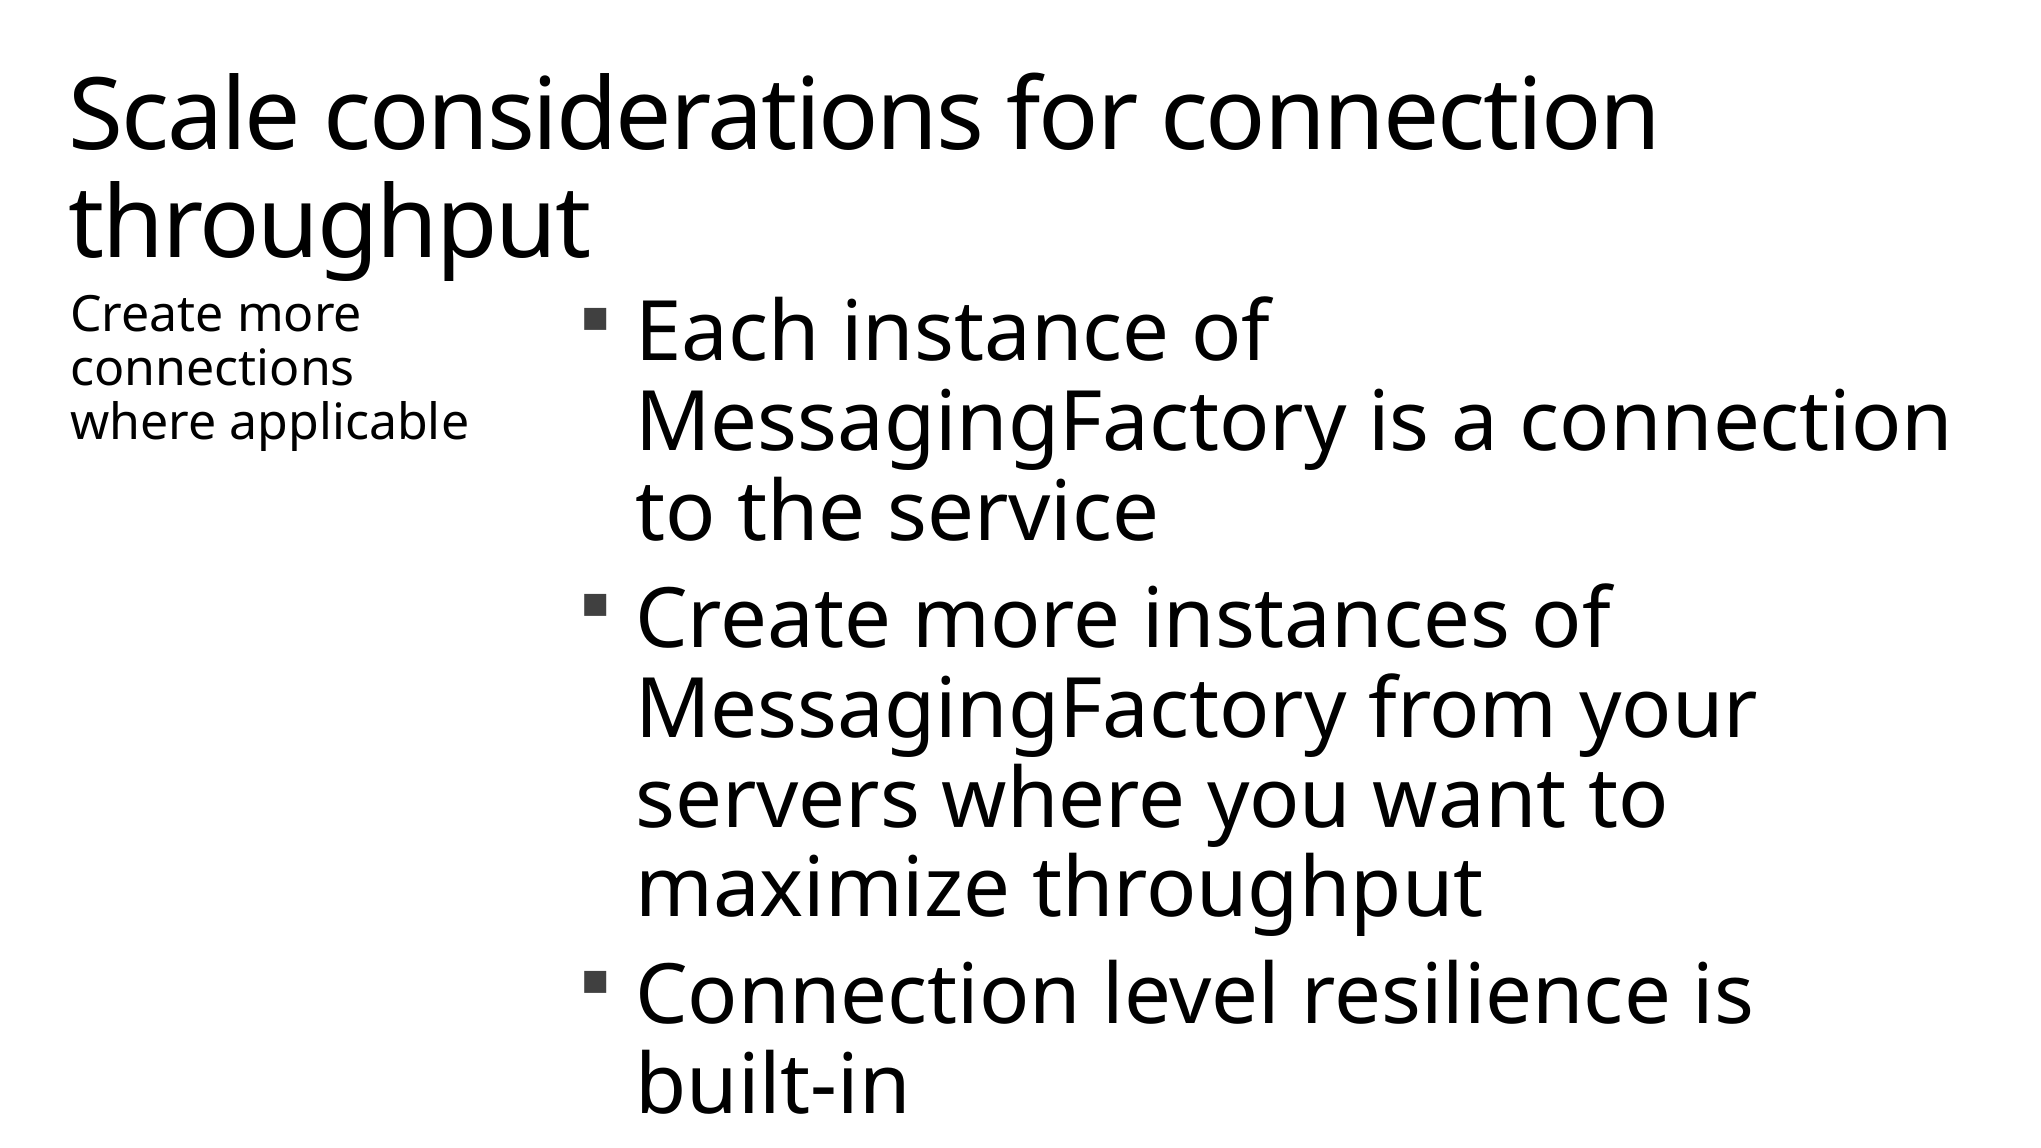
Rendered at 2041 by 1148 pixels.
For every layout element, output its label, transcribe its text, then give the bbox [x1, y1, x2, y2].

list Each instance of MessagingFactory is a connection to the service Create more instances of MessagingFactory from your servers where you want to maximize throughput Connection level resilience is built-in [555, 273, 1996, 1099]
title Scale considerations for connection throughput [45, 48, 1996, 199]
list Create more connections where applicable [46, 273, 497, 1099]
